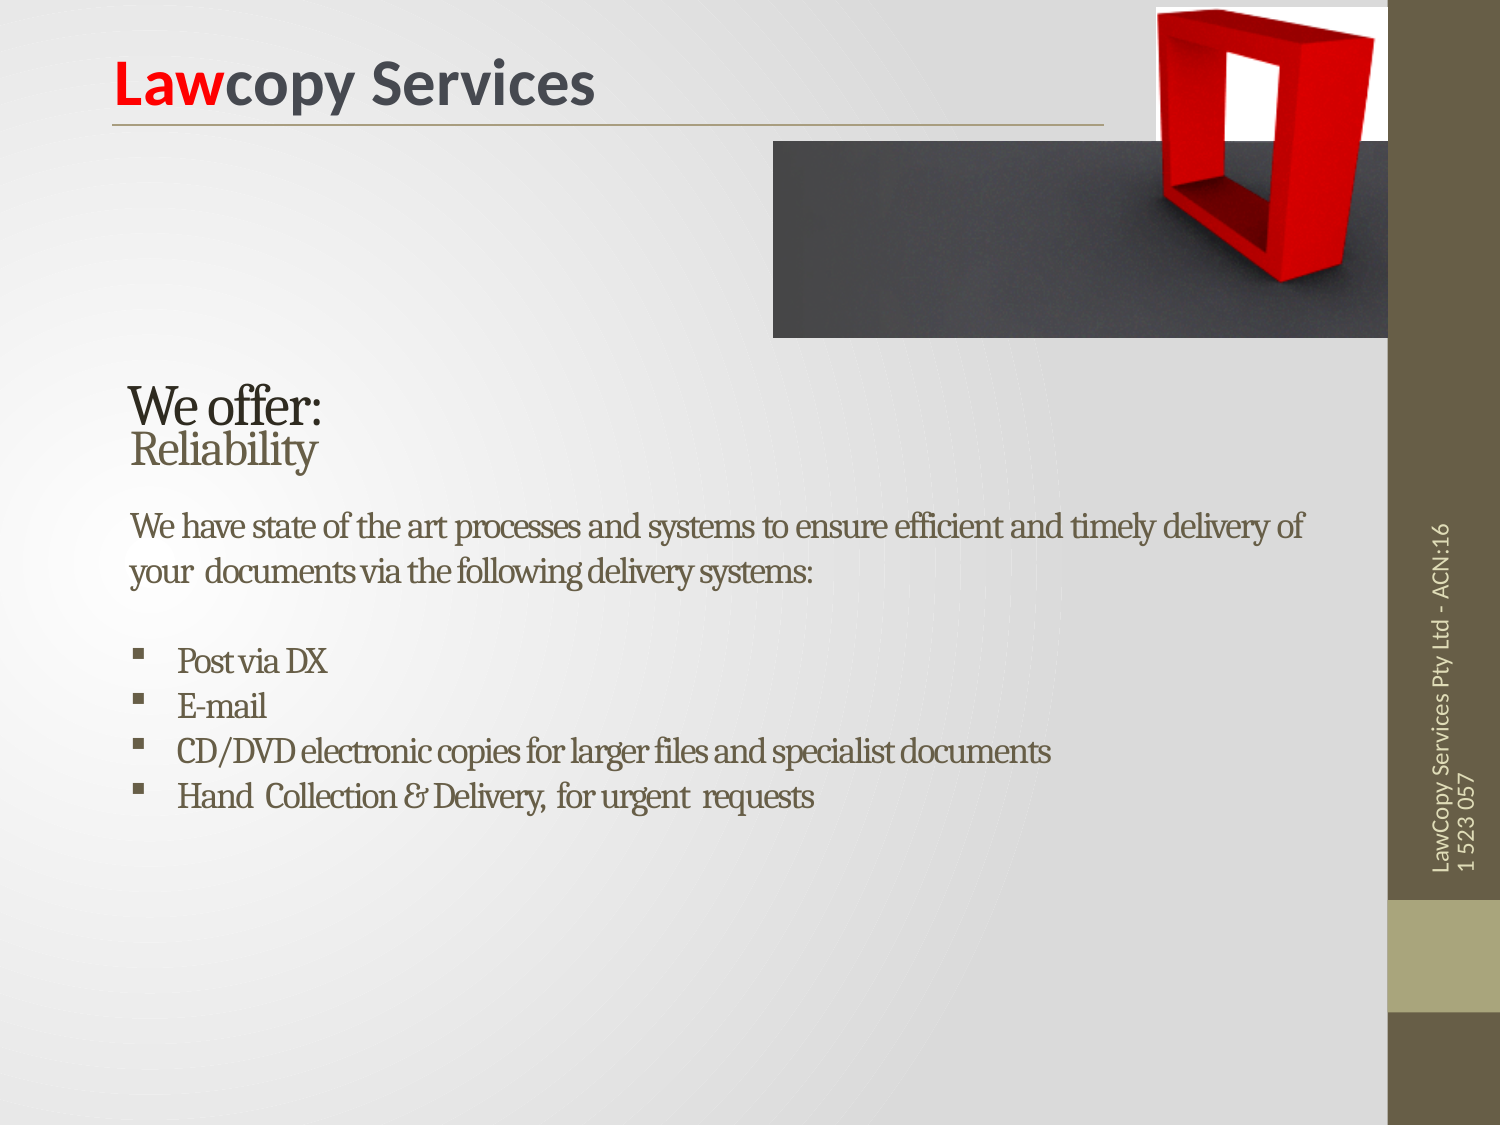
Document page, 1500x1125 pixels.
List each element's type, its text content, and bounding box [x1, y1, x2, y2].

picture [773, 6, 1389, 339]
text_box Lawcopy Services [100, 31, 796, 126]
footer LawCopy Services Pty Ltd - ACN:161 523 057 [1408, 500, 1469, 889]
title We offer: [112, 351, 1341, 445]
text_box Reliability We have state of the art processes and systems to ensure efficient and timely delivery of your documents via the following delivery systems: Post via DX E-mail CD/DVD electronic copies for larger files and specialist documents Hand Collection & Delivery, for urgent requests [114, 432, 1317, 894]
